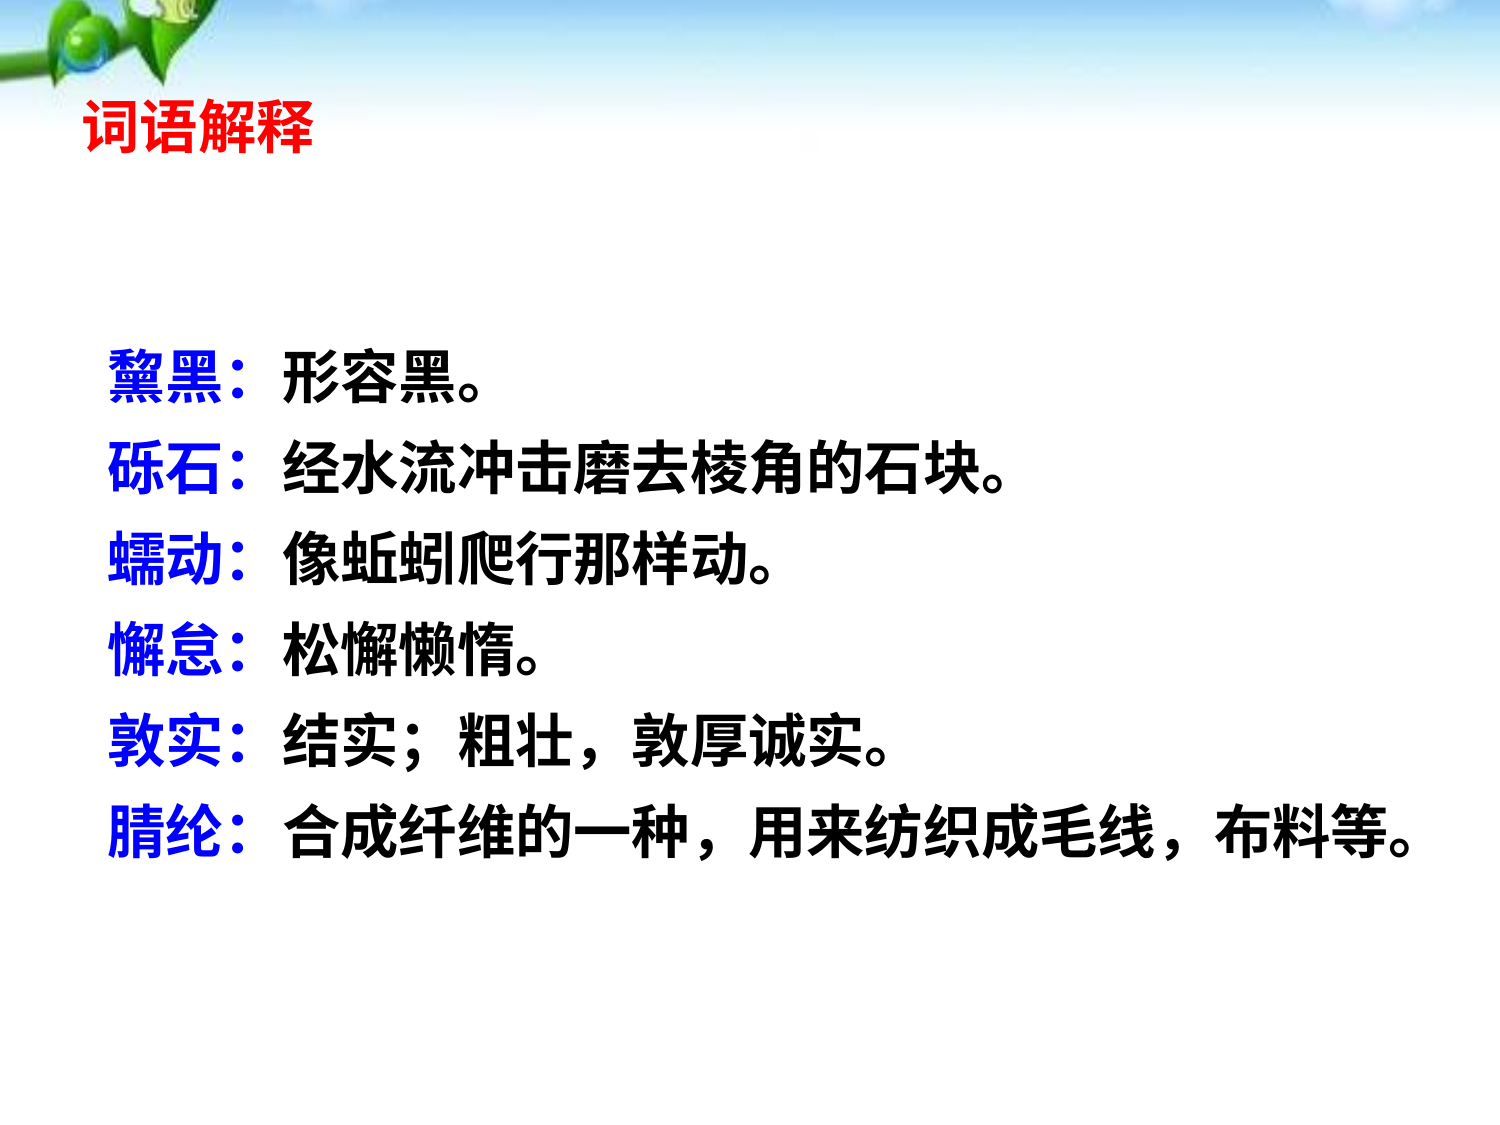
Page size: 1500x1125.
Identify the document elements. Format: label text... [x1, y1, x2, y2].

text_box 词语解释 [66, 82, 330, 168]
picture [0, 0, 1500, 1125]
text_box 黧黑：形容黑。 砾石：经水流冲击磨去棱角的石块。 蠕动：像蚯蚓爬行那样动。 懈怠：松懈懒惰。 敦实：结实；粗壮，敦厚诚实。 腈纶：合成纤维的一种，用来纺织成毛线，布料等。 [96, 313, 1419, 871]
